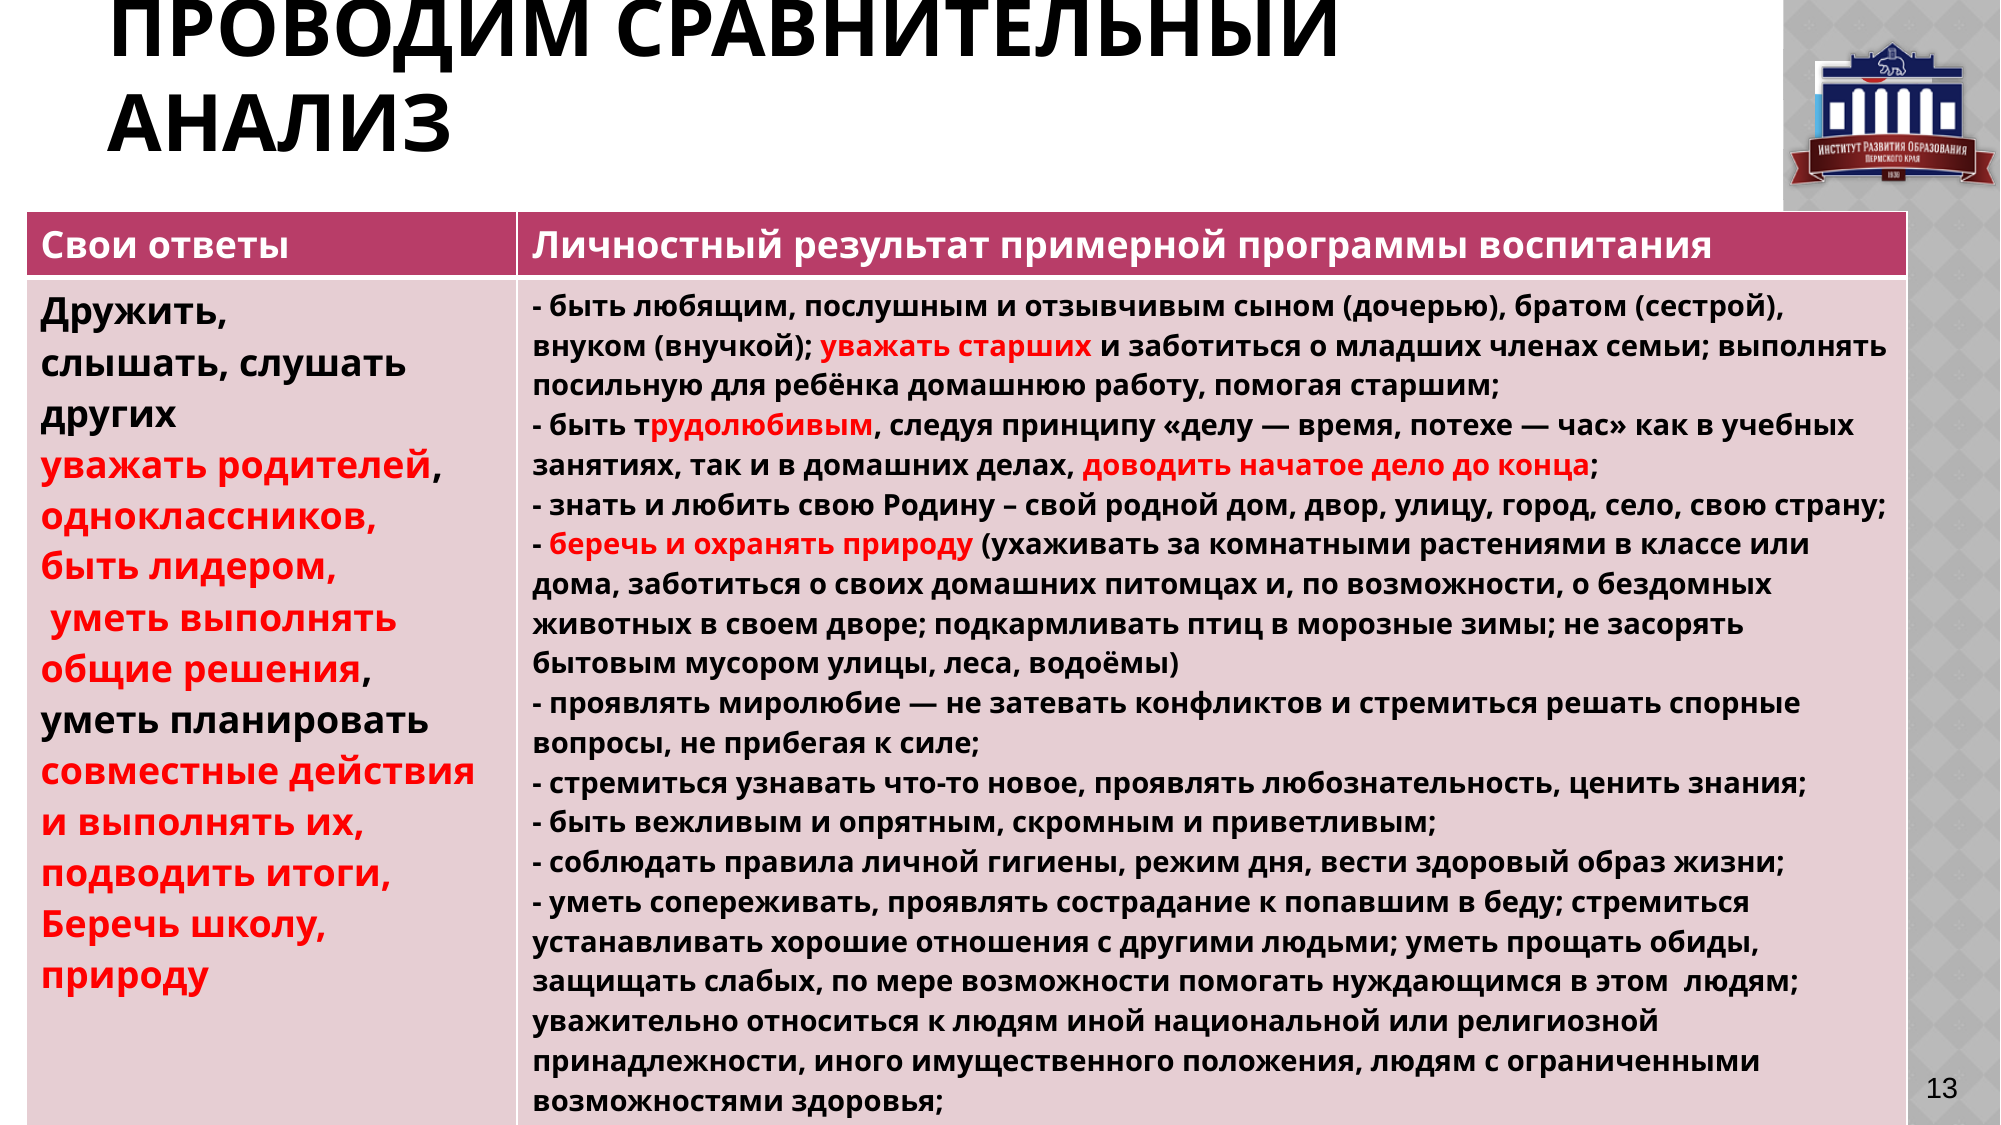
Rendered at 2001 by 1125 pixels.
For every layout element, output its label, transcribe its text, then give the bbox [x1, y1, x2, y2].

table_header Личностный результат примерной программы воспитания [518, 212, 1906, 275]
table_cell - быть любящим, послушным и отзывчивым сыном (дочерью), братом (сестрой), внуком (внучкой); уважать старших и заботиться о младших членах семьи; выполнять посильную для ребёнка домашнюю работу, помогая старшим; - быть трудолюбивым, следуя принципу «делу — время, потехе — час» как в учебных занятиях, так и в домашних делах, доводить начатое дело до конца; - знать и любить свою Родину – свой родной дом, двор, улицу, город, село, свою страну; - беречь и охранять природу (ухаживать за комнатными растениями в классе или дома, заботиться о своих домашних питомцах и, по возможности, о бездомных животных в своем дворе; подкармливать птиц в морозные зимы; не засорять бытовым мусором улицы, леса, водоёмы) - проявлять миролюбие — не затевать конфликтов и стремиться решать спорные вопросы, не прибегая к силе; - стремиться узнавать что-то новое, проявлять любознательность, ценить знания; - быть вежливым и опрятным, скромным и приветливым; - соблюдать правила личной гигиены, режим дня, вести здоровый образ жизни; - уметь сопереживать, проявлять сострадание к попавшим в беду; стремиться устанавливать хорошие отношения с другими людьми; уметь прощать обиды, защищать слабых, по мере возможности помогать нуждающимся в этом людям; уважительно относиться к людям иной национальной или религиозной принадлежности, иного имущественного положения, людям с ограниченными возможностями здоровья; - быть уверенным в себе, открытым и общительным, не стесняться быть в чём-то непохожим на других ребят; уметь ставить перед собой цели и проявлять инициативу, отстаивать своё мнение и действовать самостоятельно, без помощи старших. [518, 280, 1906, 1125]
picture [1784, 35, 2000, 192]
table_header Свои ответы [27, 212, 516, 275]
table_cell Дружить, слышать, слушать других уважать родителей, одноклассников, быть лидером, уметь выполнять общие решения, уметь планировать совместные действия и выполнять их, подводить итоги, Беречь школу, природу [27, 280, 516, 1125]
title Проводим сравнительный анализ [99, 25, 1684, 168]
